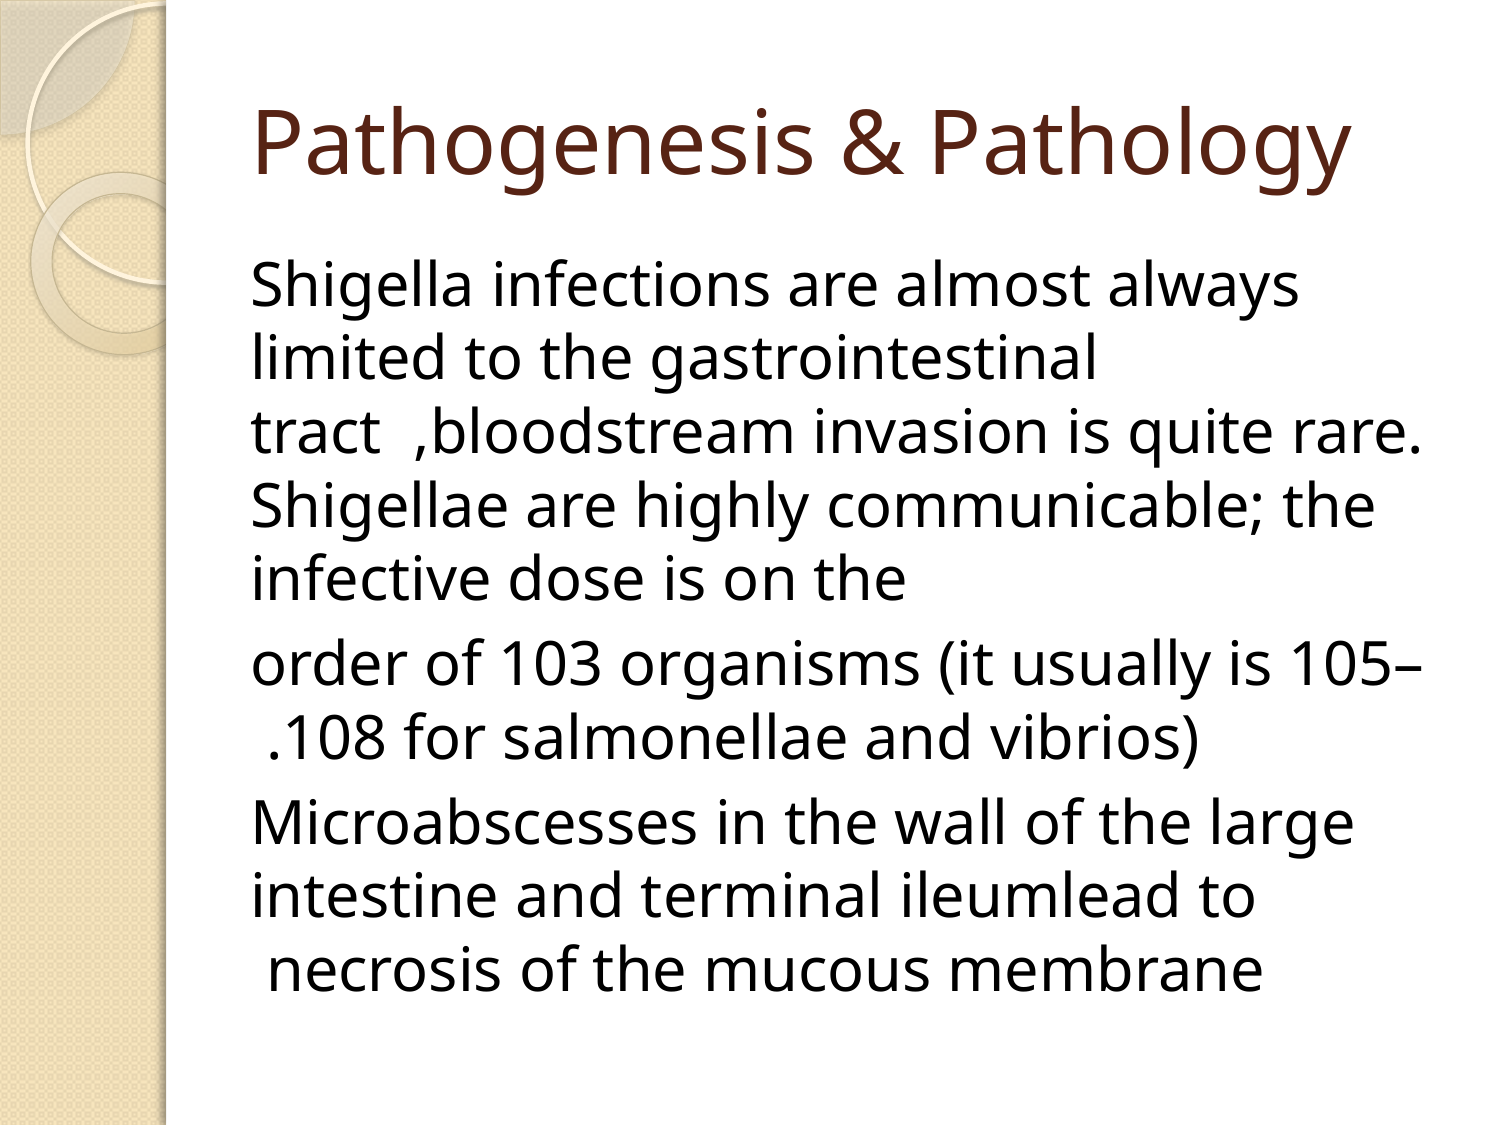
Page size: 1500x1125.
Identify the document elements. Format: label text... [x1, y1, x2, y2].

title Pathogenesis & Pathology [235, 45, 1466, 233]
list Shigella infections are almost always limited to the gastrointestinal tract ,bloodstream invasion is quite rare. Shigellae are highly communicable; the infective dose is on the order of 103 organisms (it usually is 105–108 for salmonellae and vibrios). Microabscesses in the wall of the large intestine and terminal ileumlead to necrosis of the mucous membrane [235, 237, 1466, 1025]
